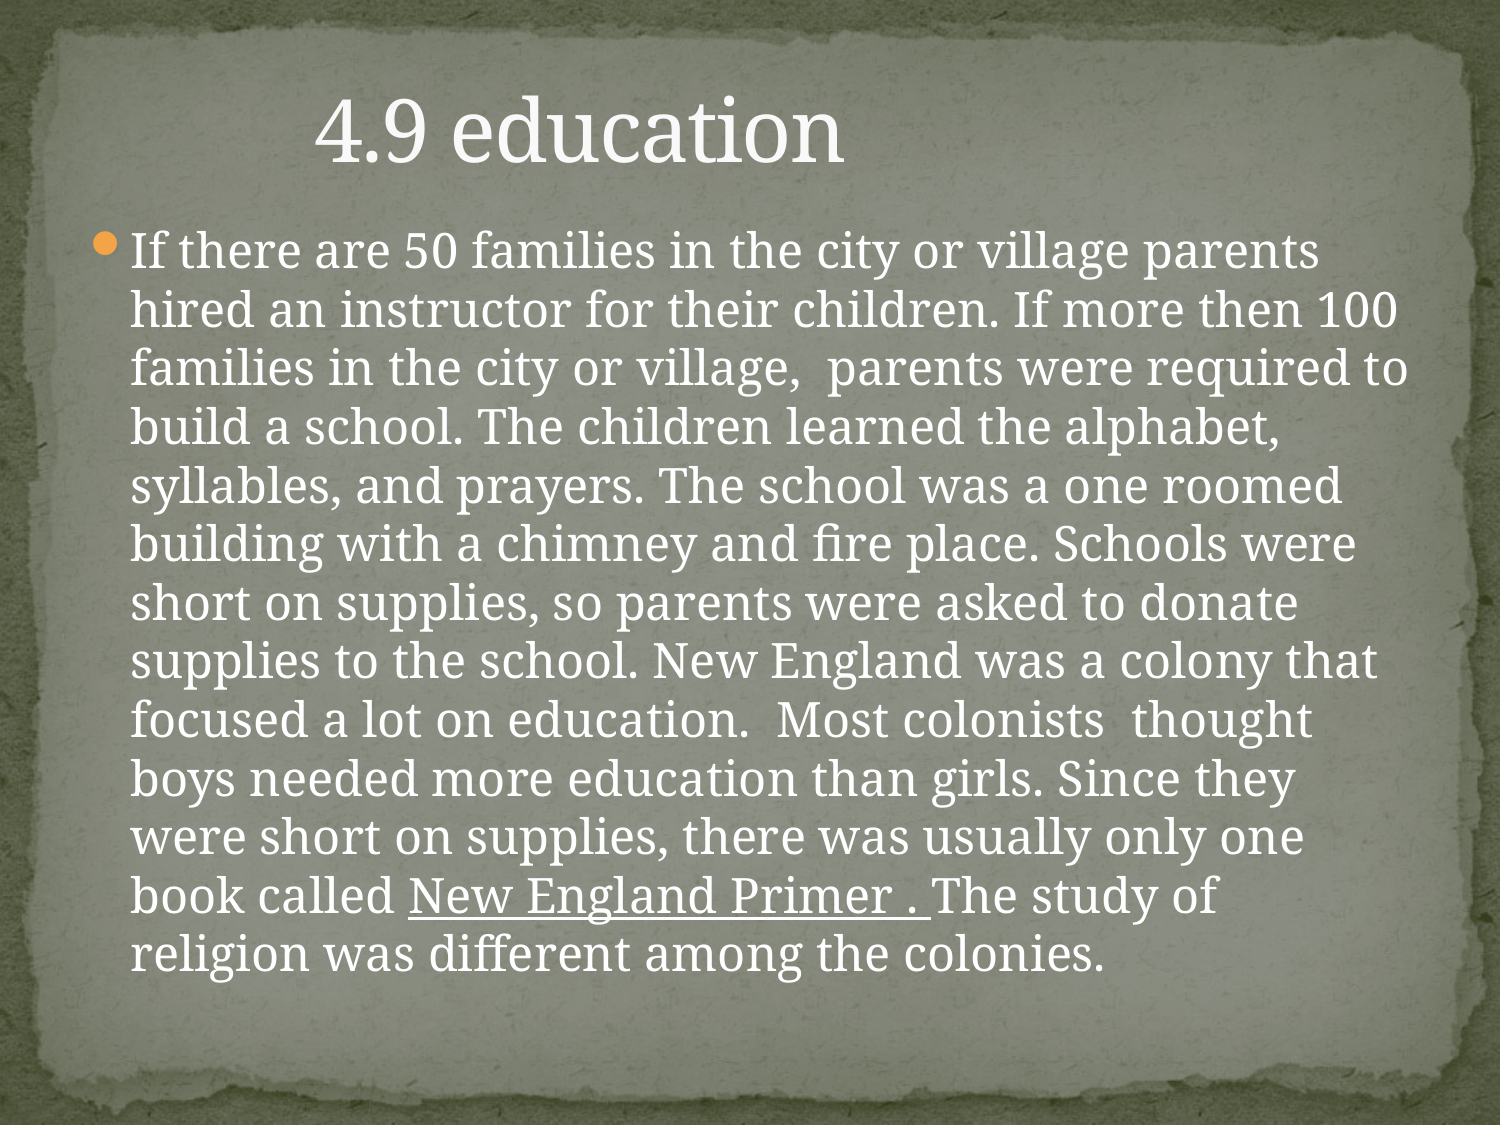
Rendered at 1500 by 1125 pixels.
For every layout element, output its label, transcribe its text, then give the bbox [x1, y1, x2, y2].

title 4.9 education [299, 24, 1425, 188]
list If there are 50 families in the city or village parents hired an instructor for their children. If more then 100 families in the city or village, parents were required to build a school. The children learned the alphabet, syllables, and prayers. The school was a one roomed building with a chimney and fire place. Schools were short on supplies, so parents were asked to donate supplies to the school. New England was a colony that focused a lot on education. Most colonists thought boys needed more education than girls. Since they were short on supplies, there was usually only one book called New England Primer . The study of religion was different among the colonies. [75, 212, 1425, 1000]
